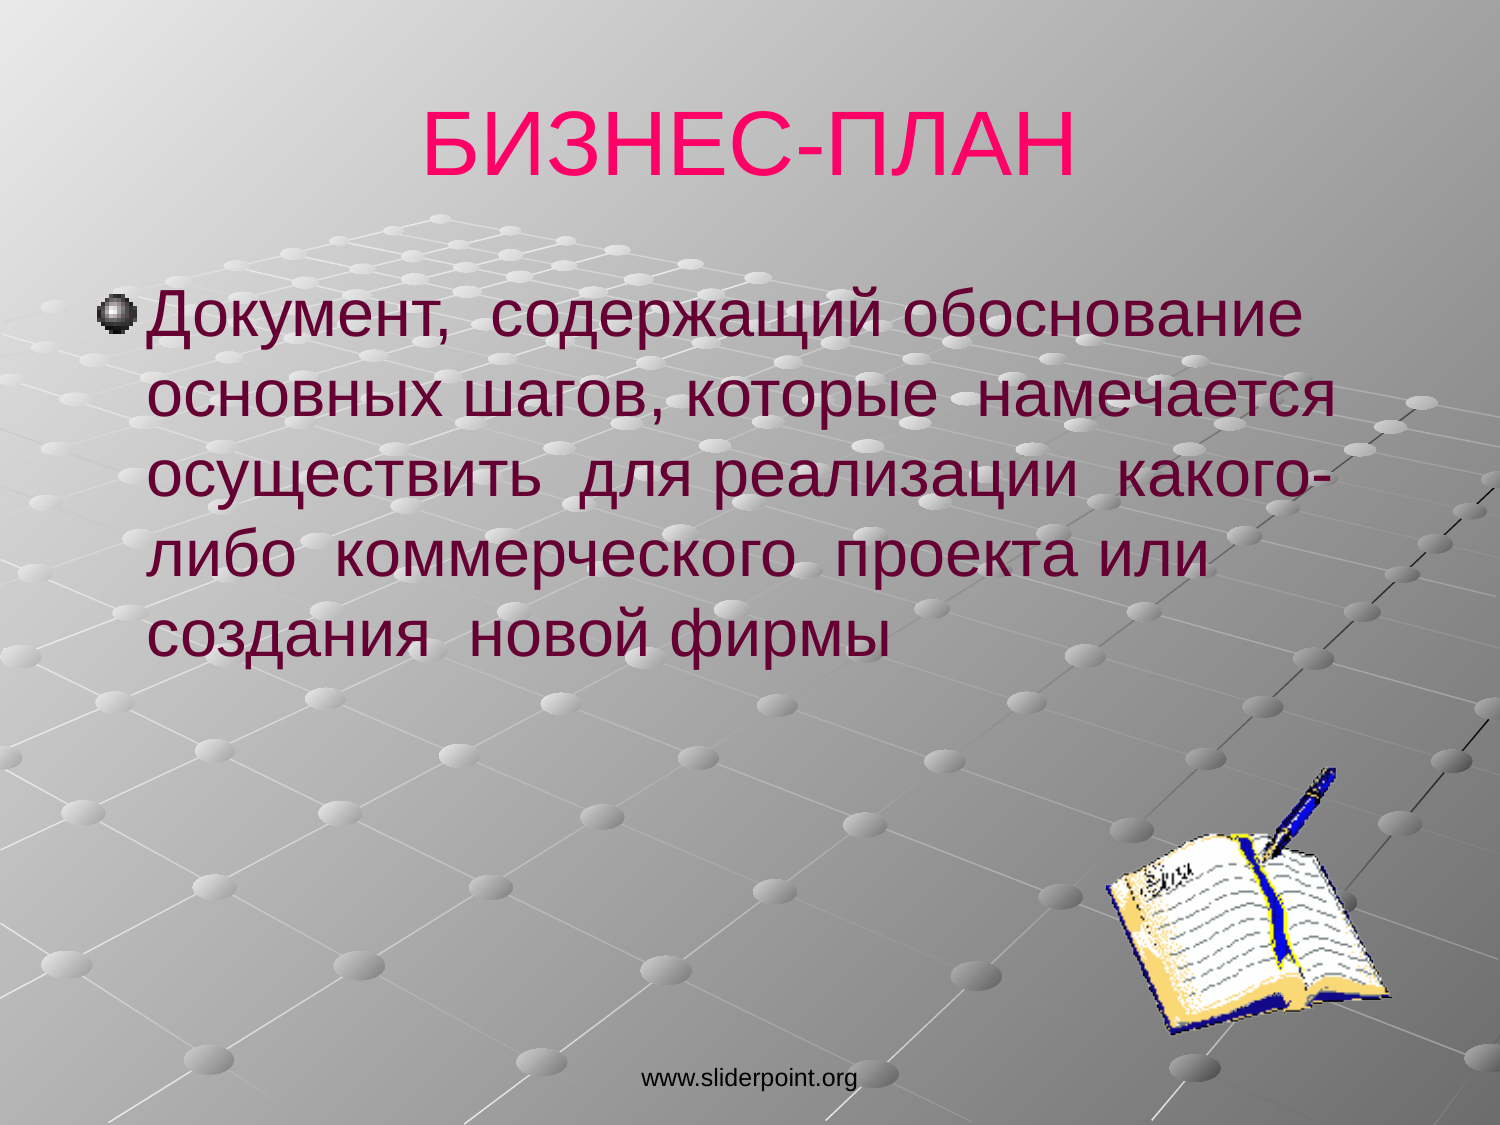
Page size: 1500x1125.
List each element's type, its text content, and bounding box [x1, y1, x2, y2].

footer www.sliderpoint.org [512, 1023, 988, 1100]
picture [90, 286, 137, 334]
picture [1099, 754, 1415, 1044]
title БИЗНЕС-ПЛАН [74, 44, 1426, 233]
list Документ, содержащий обоснование основных шагов, которые намечается осуществить для реализации какого-либо коммерческого проекта или создания новой фирмы [74, 262, 1426, 1007]
